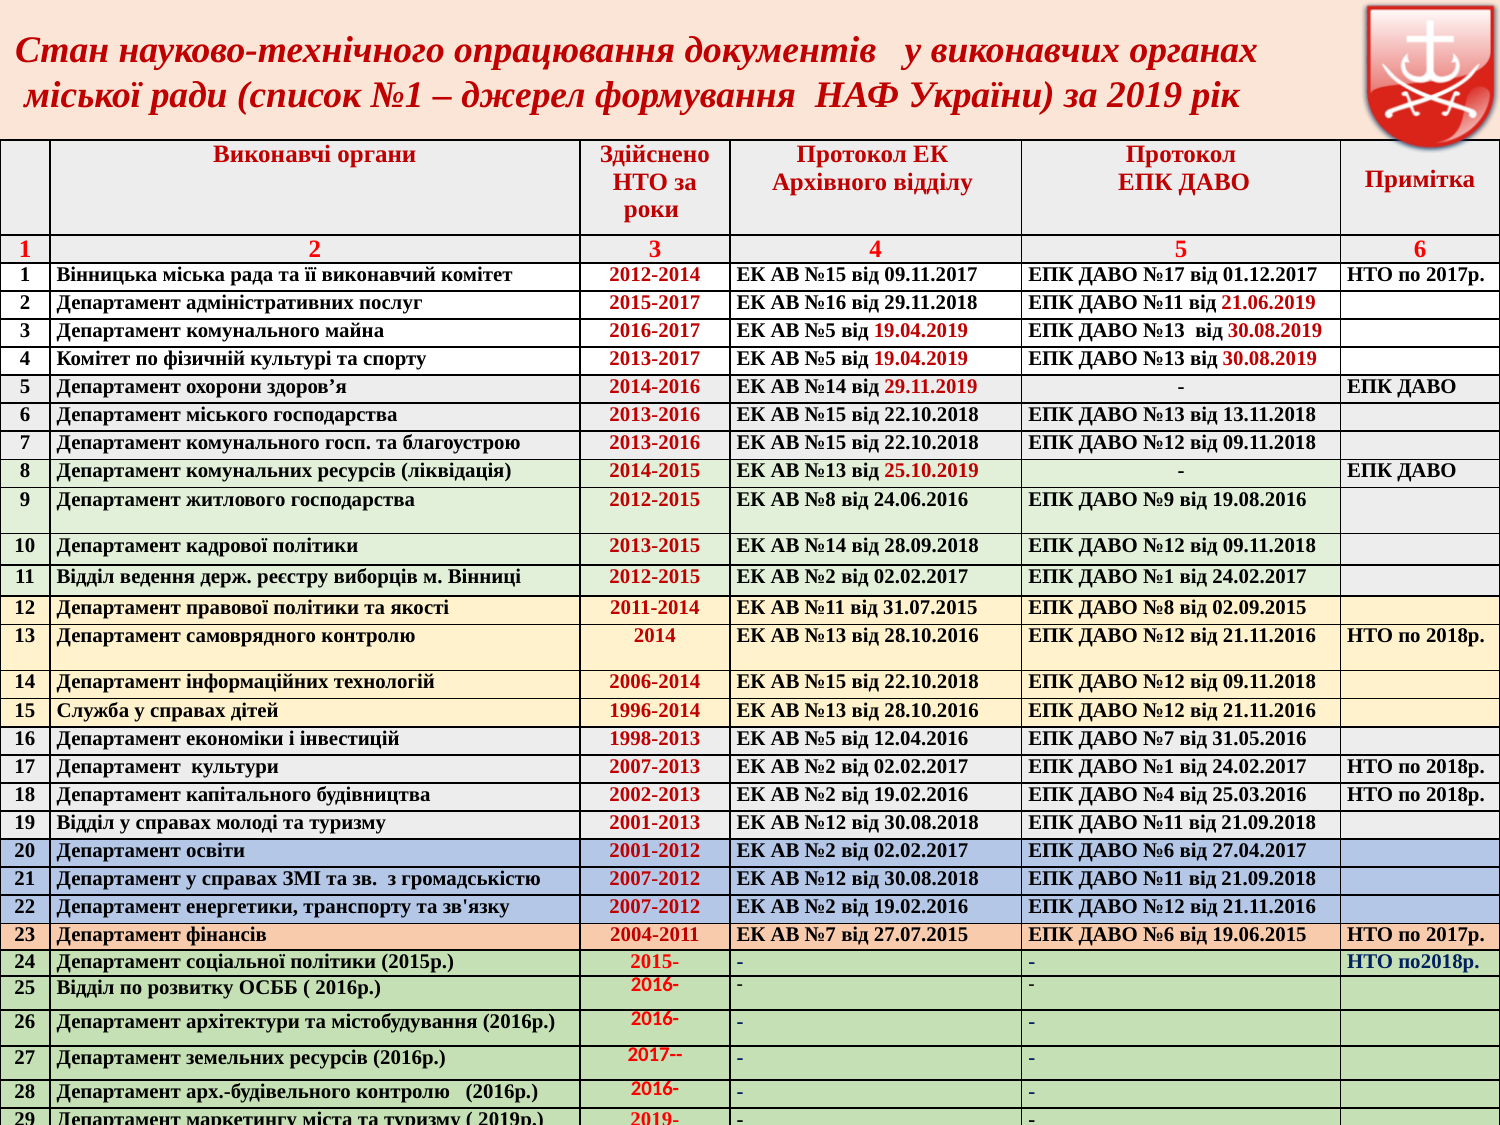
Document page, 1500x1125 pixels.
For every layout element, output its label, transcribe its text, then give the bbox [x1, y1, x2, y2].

table_cell Департамент адміністративних послуг [51, 292, 579, 318]
table_cell 2016-2017 [581, 320, 729, 346]
table_cell [1341, 868, 1499, 894]
table_cell Департамент охорони здоров’я [51, 376, 579, 402]
table_cell ЕПК ДАВО №12 від 09.11.2018 [1022, 534, 1340, 564]
table_cell ЕК АВ №8 від 24.06.2016 [731, 488, 1021, 533]
table_cell ЕПК ДАВО №8 від 02.09.2015 [1022, 597, 1340, 624]
table_cell 2006-2014 [581, 671, 729, 698]
table_cell ЕК АВ №16 від 29.11.2018 [731, 292, 1021, 318]
table_cell [1341, 812, 1499, 838]
table_cell ЕПК ДАВО №12 від 21.11.2016 [1022, 896, 1340, 923]
table_cell ЕПК ДАВО №9 від 19.08.2016 [1022, 488, 1340, 533]
table_cell ЕПК ДАВО №11 від 21.09.2018 [1022, 812, 1340, 838]
table_cell ЕПК ДАВО №13 від 30.08.2019 [1022, 348, 1340, 374]
table_cell ЕК АВ №14 від 29.11.2019 [731, 376, 1021, 402]
table_cell - [731, 1047, 1021, 1079]
table_cell [1341, 320, 1499, 346]
table_cell ЕПК ДАВО [1341, 460, 1499, 487]
table_cell 2013-2015 [581, 534, 729, 564]
table_cell Департамент освіти [51, 840, 579, 866]
table_cell [1341, 671, 1499, 698]
table_cell [1341, 1047, 1499, 1079]
table_cell ЕК АВ №13 від 28.10.2016 [731, 625, 1021, 670]
table_cell 5 [1022, 236, 1340, 262]
table_cell 2007-2012 [581, 896, 729, 923]
table_cell ЕК АВ №2 від 19.02.2016 [731, 784, 1021, 810]
table_header Здійснено НТО за роки [581, 141, 729, 234]
table_cell Департамент самоврядного контролю [51, 625, 579, 670]
table_cell 2017-- [581, 1047, 729, 1079]
table_cell ЕК АВ №12 від 30.08.2018 [731, 868, 1021, 894]
table_cell 2 [1, 292, 49, 318]
table_cell ЕПК ДАВО №1 від 24.02.2017 [1022, 756, 1340, 782]
table_cell 2007-2012 [581, 868, 729, 894]
table_cell НТО по 2018р. [1341, 784, 1499, 810]
table_cell 19 [1, 812, 49, 838]
table_cell 11 [1, 566, 49, 595]
table_cell [1341, 404, 1499, 430]
table_cell 23 [1, 924, 49, 949]
table_cell - [731, 1011, 1021, 1045]
table_cell 2012-2015 [581, 488, 729, 533]
table_cell 1 [1, 236, 49, 262]
table_cell ЕПК ДАВО №12 від 09.11.2018 [1022, 671, 1340, 698]
table_cell 2015- [581, 951, 729, 975]
table_cell Департамент кадрової політики [51, 534, 579, 564]
table_cell Департамент комунального майна [51, 320, 579, 346]
table_cell 17 [1, 756, 49, 782]
table_cell 26 [1, 1011, 49, 1045]
table_cell 10 [1, 534, 49, 564]
table_cell Департамент правової політики та якості [51, 597, 579, 624]
table_cell 14 [1, 671, 49, 698]
table_cell Департамент у справах ЗМІ та зв. з громадськістю [51, 868, 579, 894]
table_cell ЕПК ДАВО №6 від 19.06.2015 [1022, 924, 1340, 949]
table_cell 29 [1, 1109, 49, 1125]
table_cell - [1022, 1081, 1340, 1107]
table_cell НТО по 2017р. [1341, 264, 1499, 290]
table_cell - [731, 951, 1021, 975]
table_cell 4 [1, 348, 49, 374]
table_cell Відділ у справах молоді та туризму [51, 812, 579, 838]
table_cell 2007-2013 [581, 756, 729, 782]
table_cell Департамент маркетингу міста та туризму ( 2019р.) [51, 1109, 579, 1125]
table_header [1, 141, 49, 234]
table_cell [1341, 977, 1499, 1009]
table_cell ЕК АВ №13 від 25.10.2019 [731, 460, 1021, 487]
table_cell 2002-2013 [581, 784, 729, 810]
table_cell 6 [1, 404, 49, 430]
table_cell [1341, 348, 1499, 374]
table_cell 24 [1, 951, 49, 975]
table_cell Департамент культури [51, 756, 579, 782]
table_cell Відділ по розвитку ОСББ ( 2016р.) [51, 977, 579, 1009]
table_cell ЕК АВ №12 від 30.08.2018 [731, 812, 1021, 838]
table_cell 9 [1, 488, 49, 533]
table_cell 2012-2014 [581, 264, 729, 290]
title Стан науково-технічного опрацювання документів у виконавчих органах міської ради (список №1 – джерел формування НАФ України) за 2019 рік [0, 0, 1359, 139]
table_cell Департамент комунального госп. та благоустрою [51, 432, 579, 459]
table_cell ЕПК ДАВО №4 від 25.03.2016 [1022, 784, 1340, 810]
table_cell ЕК АВ №11 від 31.07.2015 [731, 597, 1021, 624]
table_cell ЕК АВ №15 від 22.10.2018 [731, 671, 1021, 698]
table_cell ЕПК ДАВО №6 від 27.04.2017 [1022, 840, 1340, 866]
table_cell Вінницька міська рада та її виконавчий комітет [51, 264, 579, 290]
table_cell 20 [1, 840, 49, 866]
table_cell ЕПК ДАВО №13 від 30.08.2019 [1022, 320, 1340, 346]
table_cell - [731, 977, 1021, 1009]
table_cell 1998-2013 [581, 728, 729, 754]
table_cell [1341, 534, 1499, 564]
table_cell 6 [1341, 236, 1499, 262]
table_cell ЕПК ДАВО №11 від 21.06.2019 [1022, 292, 1340, 318]
table_cell 2014-2015 [581, 460, 729, 487]
table_cell ЕПК ДАВО №7 від 31.05.2016 [1022, 728, 1340, 754]
table_cell 2001-2013 [581, 812, 729, 838]
table_cell НТО по 2018р. [1341, 756, 1499, 782]
table_cell Департамент економіки і інвестицій [51, 728, 579, 754]
table_cell [1341, 597, 1499, 624]
table_cell 3 [581, 236, 729, 262]
table_cell [1341, 566, 1499, 595]
table_cell ЕПК ДАВО №12 від 21.11.2016 [1022, 625, 1340, 670]
table_cell 2004-2011 [581, 924, 729, 949]
table_cell 2016- [581, 1081, 729, 1107]
table_cell 3 [1, 320, 49, 346]
table_cell ЕПК ДАВО №11 від 21.09.2018 [1022, 868, 1340, 894]
table_cell [1341, 488, 1499, 533]
table_cell ЕК АВ №2 від 02.02.2017 [731, 840, 1021, 866]
table_cell [1341, 432, 1499, 459]
table_cell 1 [1, 264, 49, 290]
table_cell - [1022, 1109, 1340, 1125]
table_cell Департамент соціальної політики (2015р.) [51, 951, 579, 975]
table_cell Департамент фінансів [51, 924, 579, 949]
table_cell ЕПК ДАВО №17 від 01.12.2017 [1022, 264, 1340, 290]
table_cell Відділ ведення держ. реєстру виборців м. Вінниці [51, 566, 579, 595]
table_cell ЕК АВ №14 від 28.09.2018 [731, 534, 1021, 564]
table_cell - [1022, 1047, 1340, 1079]
table_cell - [1022, 1011, 1340, 1045]
table_header Протокол ЕПК ДАВО [1022, 141, 1340, 234]
table_cell ЕК АВ №5 від 19.04.2019 [731, 320, 1021, 346]
table_header Примітка [1341, 141, 1499, 234]
table_cell 12 [1, 597, 49, 624]
table_cell ЕК АВ №13 від 28.10.2016 [731, 699, 1021, 726]
table_cell 13 [1, 625, 49, 670]
table_cell Департамент архітектури та містобудування (2016р.) [51, 1011, 579, 1045]
table_header Виконавчі органи [51, 141, 579, 234]
table_cell Департамент інформаційних технологій [51, 671, 579, 698]
table_cell 2014 [581, 625, 729, 670]
table_cell ЕПК ДАВО №13 від 13.11.2018 [1022, 404, 1340, 430]
table_header Протокол ЕК Архівного відділу [731, 141, 1021, 234]
table_cell [1341, 699, 1499, 726]
table_cell 21 [1, 868, 49, 894]
table_cell - [731, 1109, 1021, 1125]
table_cell 2011-2014 [581, 597, 729, 624]
table_cell 2013-2016 [581, 432, 729, 459]
table_cell Департамент капітального будівництва [51, 784, 579, 810]
table_cell Департамент арх.-будівельного контролю (2016р.) [51, 1081, 579, 1107]
table_cell 1996-2014 [581, 699, 729, 726]
picture [1359, 0, 1500, 153]
table_cell 22 [1, 896, 49, 923]
table_cell ЕК АВ №15 від 22.10.2018 [731, 404, 1021, 430]
table_cell ЕК АВ №2 від 02.02.2017 [731, 756, 1021, 782]
table_cell 2016- [581, 1011, 729, 1045]
table_cell НТО по 2017р. [1341, 924, 1499, 949]
table_cell ЕК АВ №5 від 19.04.2019 [731, 348, 1021, 374]
table_cell Департамент земельних ресурсів (2016р.) [51, 1047, 579, 1079]
table_cell 15 [1, 699, 49, 726]
table_cell 25 [1, 977, 49, 1009]
table_cell ЕК АВ №5 від 12.04.2016 [731, 728, 1021, 754]
table_cell - [1022, 977, 1340, 1009]
table_cell 2013-2016 [581, 404, 729, 430]
table_cell [1341, 1081, 1499, 1107]
table_cell 2014-2016 [581, 376, 729, 402]
table_cell НТО по 2018р. [1341, 625, 1499, 670]
table_cell 2001-2012 [581, 840, 729, 866]
table_cell НТО по2018р. [1341, 951, 1499, 975]
table_cell 28 [1, 1081, 49, 1107]
table_cell [1341, 292, 1499, 318]
table_cell ЕК АВ №2 від 19.02.2016 [731, 896, 1021, 923]
table_cell 27 [1, 1047, 49, 1079]
table_cell ЕПК ДАВО №12 від 09.11.2018 [1022, 432, 1340, 459]
table_cell ЕК АВ №7 від 27.07.2015 [731, 924, 1021, 949]
table_cell ЕК АВ №15 від 22.10.2018 [731, 432, 1021, 459]
table_cell [1341, 1109, 1499, 1125]
table_cell ЕК АВ №2 від 02.02.2017 [731, 566, 1021, 595]
table_cell 2019- [581, 1109, 729, 1125]
table_cell 2 [51, 236, 579, 262]
table_cell 16 [1, 728, 49, 754]
table_cell ЕК АВ №15 від 09.11.2017 [731, 264, 1021, 290]
table_cell - [1022, 376, 1340, 402]
table_cell 2015-2017 [581, 292, 729, 318]
table_cell 18 [1, 784, 49, 810]
table_cell 4 [731, 236, 1021, 262]
table_cell [1341, 1011, 1499, 1045]
table_cell Служба у справах дітей [51, 699, 579, 726]
table_cell - [1022, 460, 1340, 487]
table_cell Комітет по фізичній культурі та спорту [51, 348, 579, 374]
table_cell Департамент міського господарства [51, 404, 579, 430]
table_cell 5 [1, 376, 49, 402]
table_cell - [731, 1081, 1021, 1107]
table_cell - [1022, 951, 1340, 975]
table_cell ЕПК ДАВО [1341, 376, 1499, 402]
table_cell 2013-2017 [581, 348, 729, 374]
table_cell 2016- [581, 977, 729, 1009]
table_cell Департамент житлового господарства [51, 488, 579, 533]
table_cell ЕПК ДАВО №12 від 21.11.2016 [1022, 699, 1340, 726]
table_cell 7 [1, 432, 49, 459]
table_cell ЕПК ДАВО №1 від 24.02.2017 [1022, 566, 1340, 595]
table_cell [1341, 728, 1499, 754]
table_cell Департамент комунальних ресурсів (ліквідація) [51, 460, 579, 487]
table_cell [1341, 896, 1499, 923]
table_cell Департамент енергетики, транспорту та зв'язку [51, 896, 579, 923]
table_cell [1341, 840, 1499, 866]
table_cell 2012-2015 [581, 566, 729, 595]
table_cell 8 [1, 460, 49, 487]
